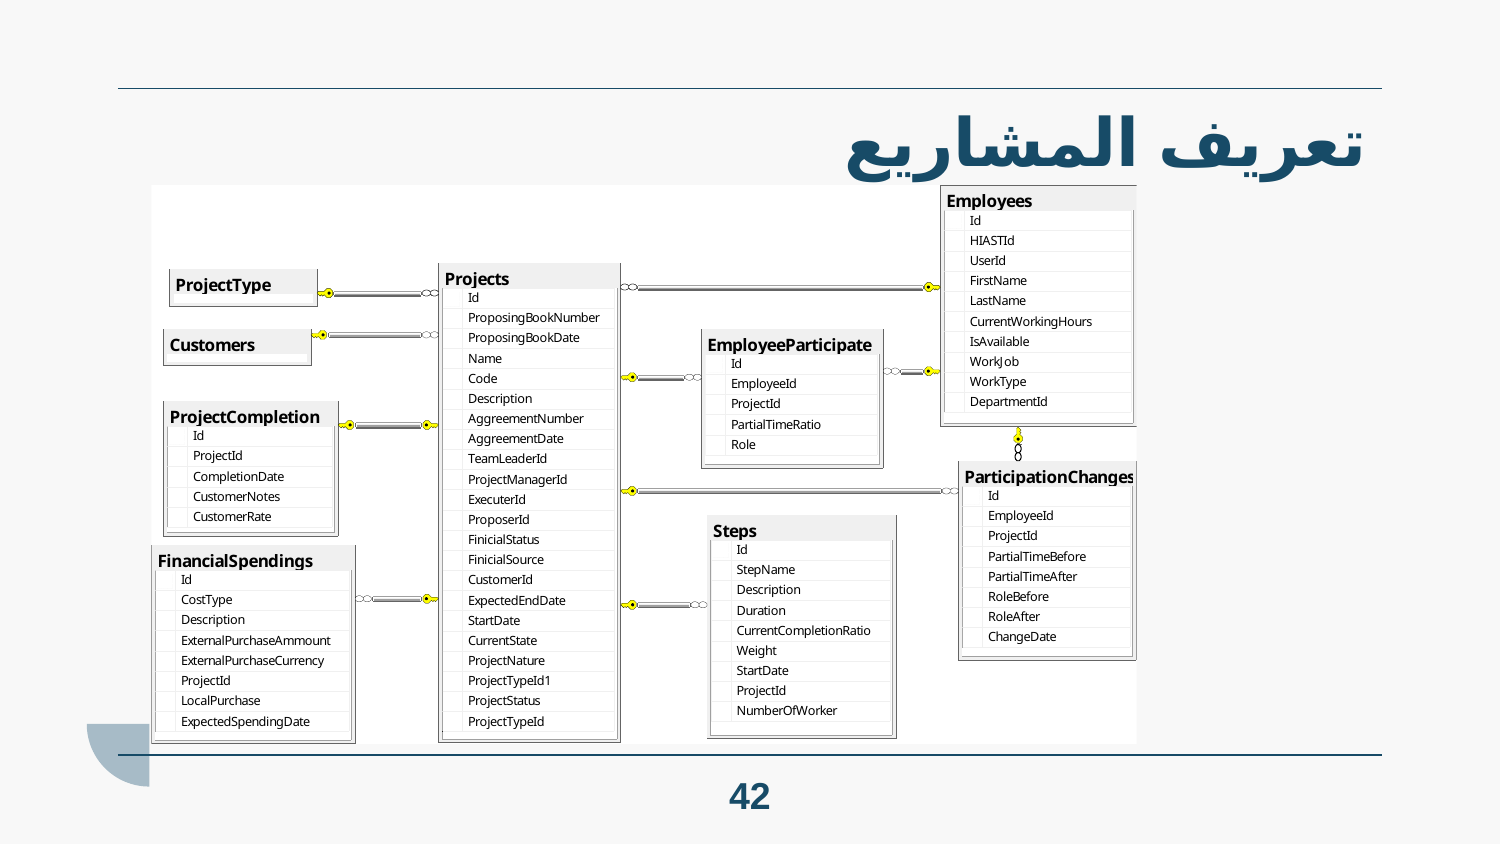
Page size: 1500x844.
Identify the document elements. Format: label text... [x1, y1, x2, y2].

picture [151, 185, 1137, 744]
title تعريف المشاريع [118, 85, 1382, 170]
text_box 42 [698, 758, 801, 831]
